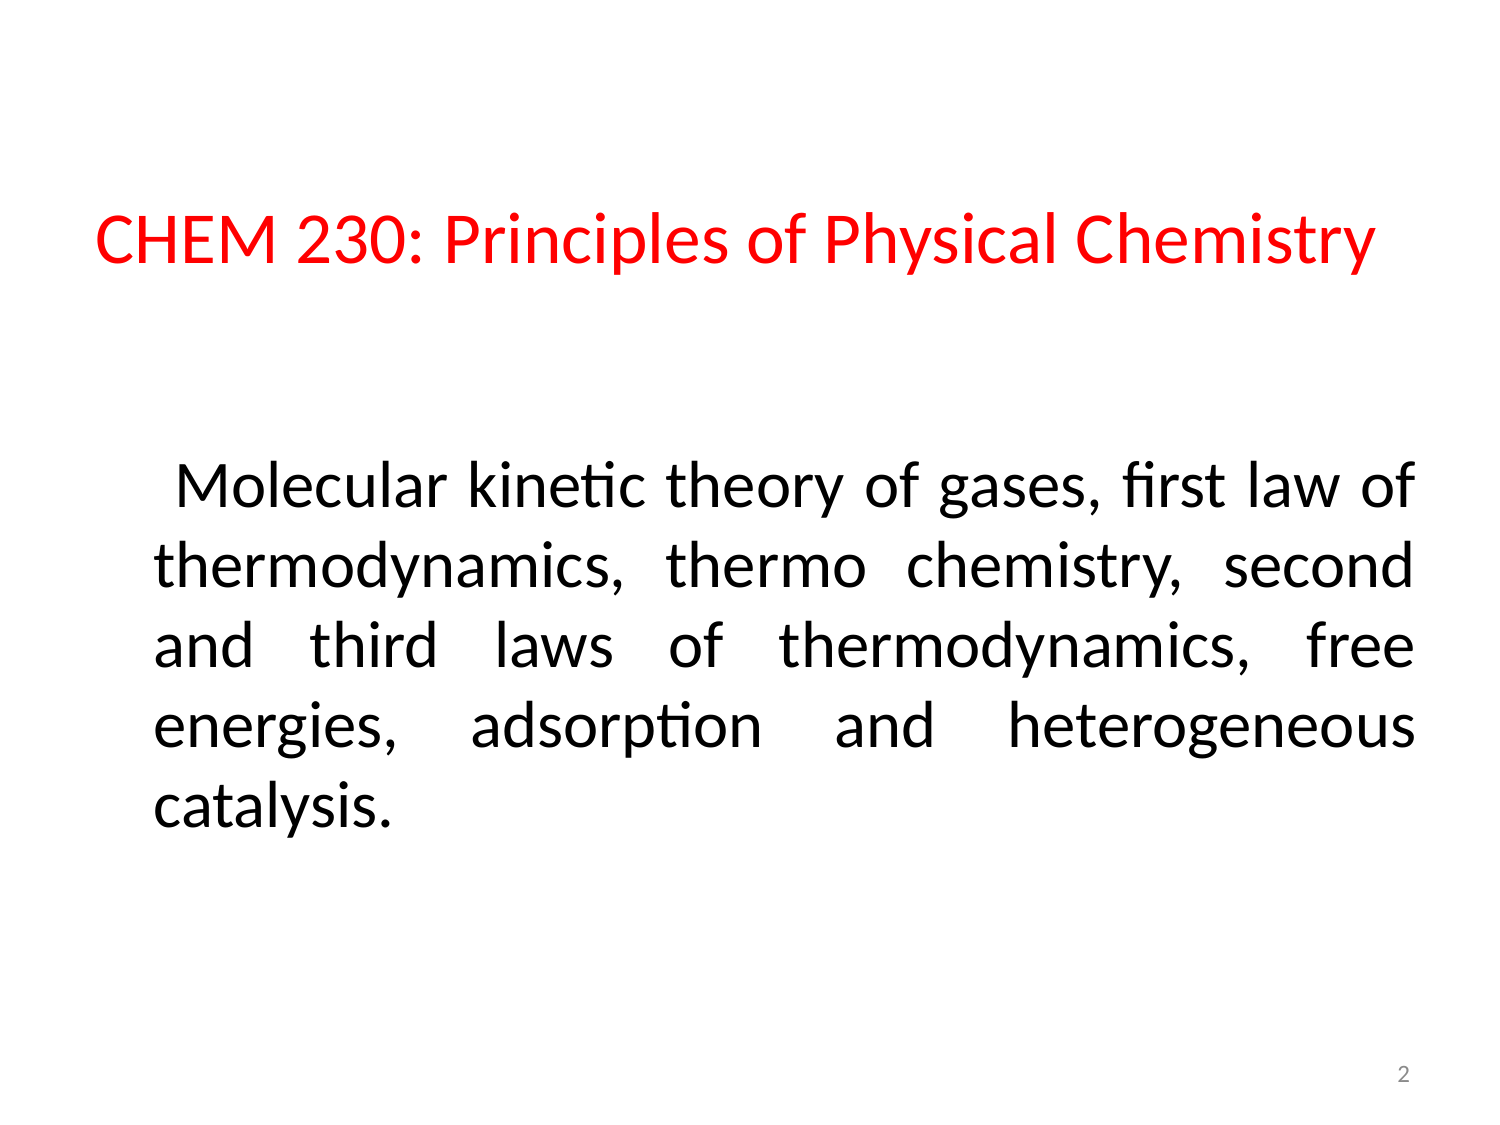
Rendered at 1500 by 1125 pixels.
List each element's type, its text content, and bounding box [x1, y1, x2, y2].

list Molecular kinetic theory of gases, first law of thermodynamics, thermo chemistry, second and third laws of thermodynamics, free energies, adsorption and heterogeneous catalysis. [82, 339, 1432, 1083]
title CHEM 230: Principles of Physical Chemistry [70, 140, 1421, 329]
slide_number 2 [1074, 1042, 1425, 1103]
